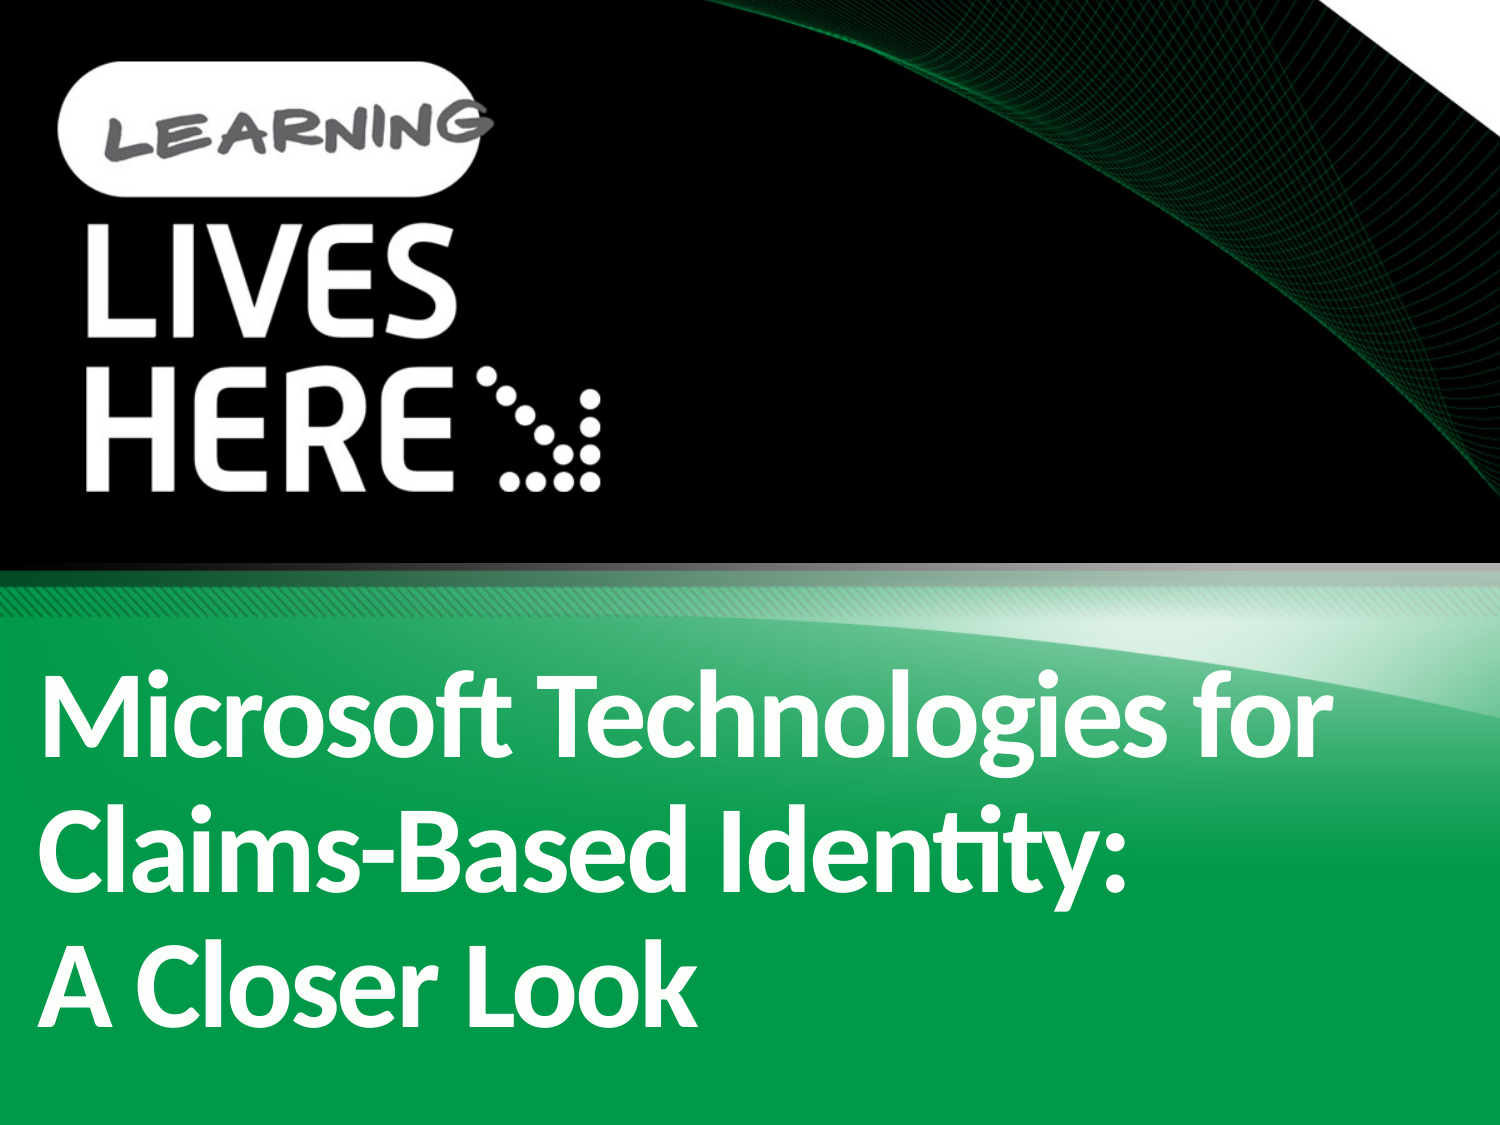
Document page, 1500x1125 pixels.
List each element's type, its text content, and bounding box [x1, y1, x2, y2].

title Microsoft Technologies for Claims-Based Identity: A Closer Look [37, 650, 1413, 900]
picture [0, 0, 1500, 1125]
